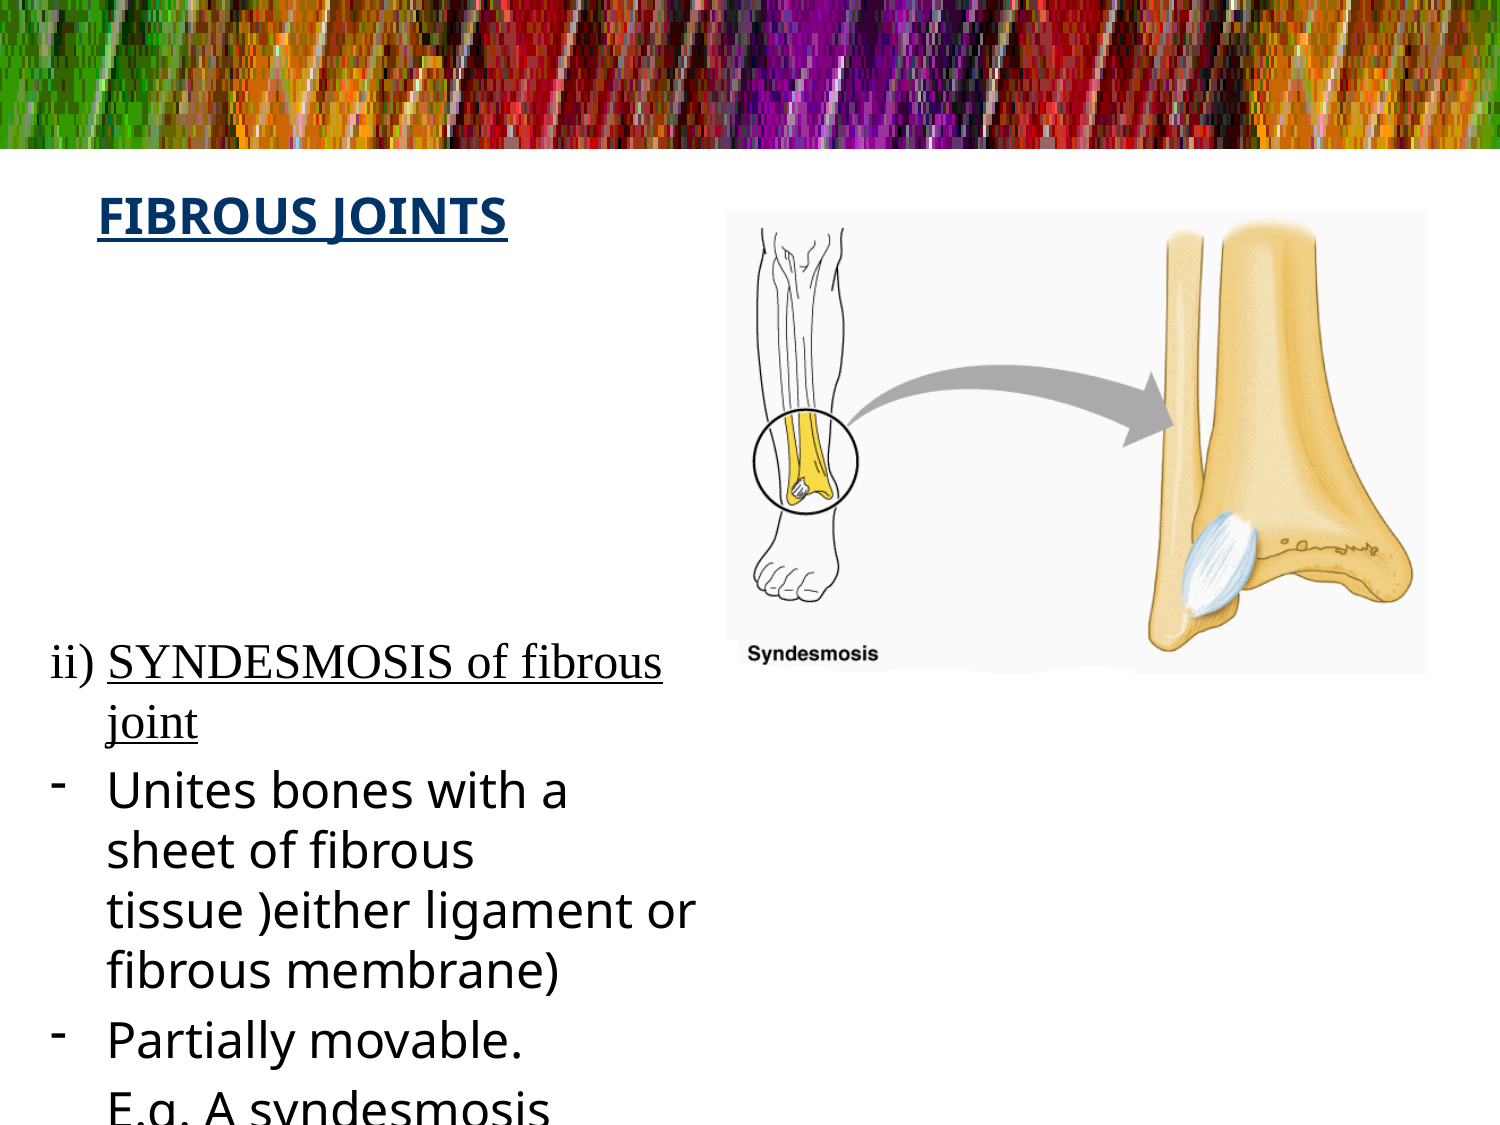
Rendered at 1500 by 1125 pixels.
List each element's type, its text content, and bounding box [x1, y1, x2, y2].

title FIBROUS JOINTS [81, 175, 1234, 314]
picture [726, 210, 1427, 676]
list ii) SYNDESMOSIS of fibrous joint Unites bones with a sheet of fibrous tissue )either ligament or fibrous membrane) Partially movable. E.g. A syndesmosis (bands of fibrous tissue) between tibia and fibula. [34, 620, 724, 1073]
picture [0, 0, 1500, 149]
